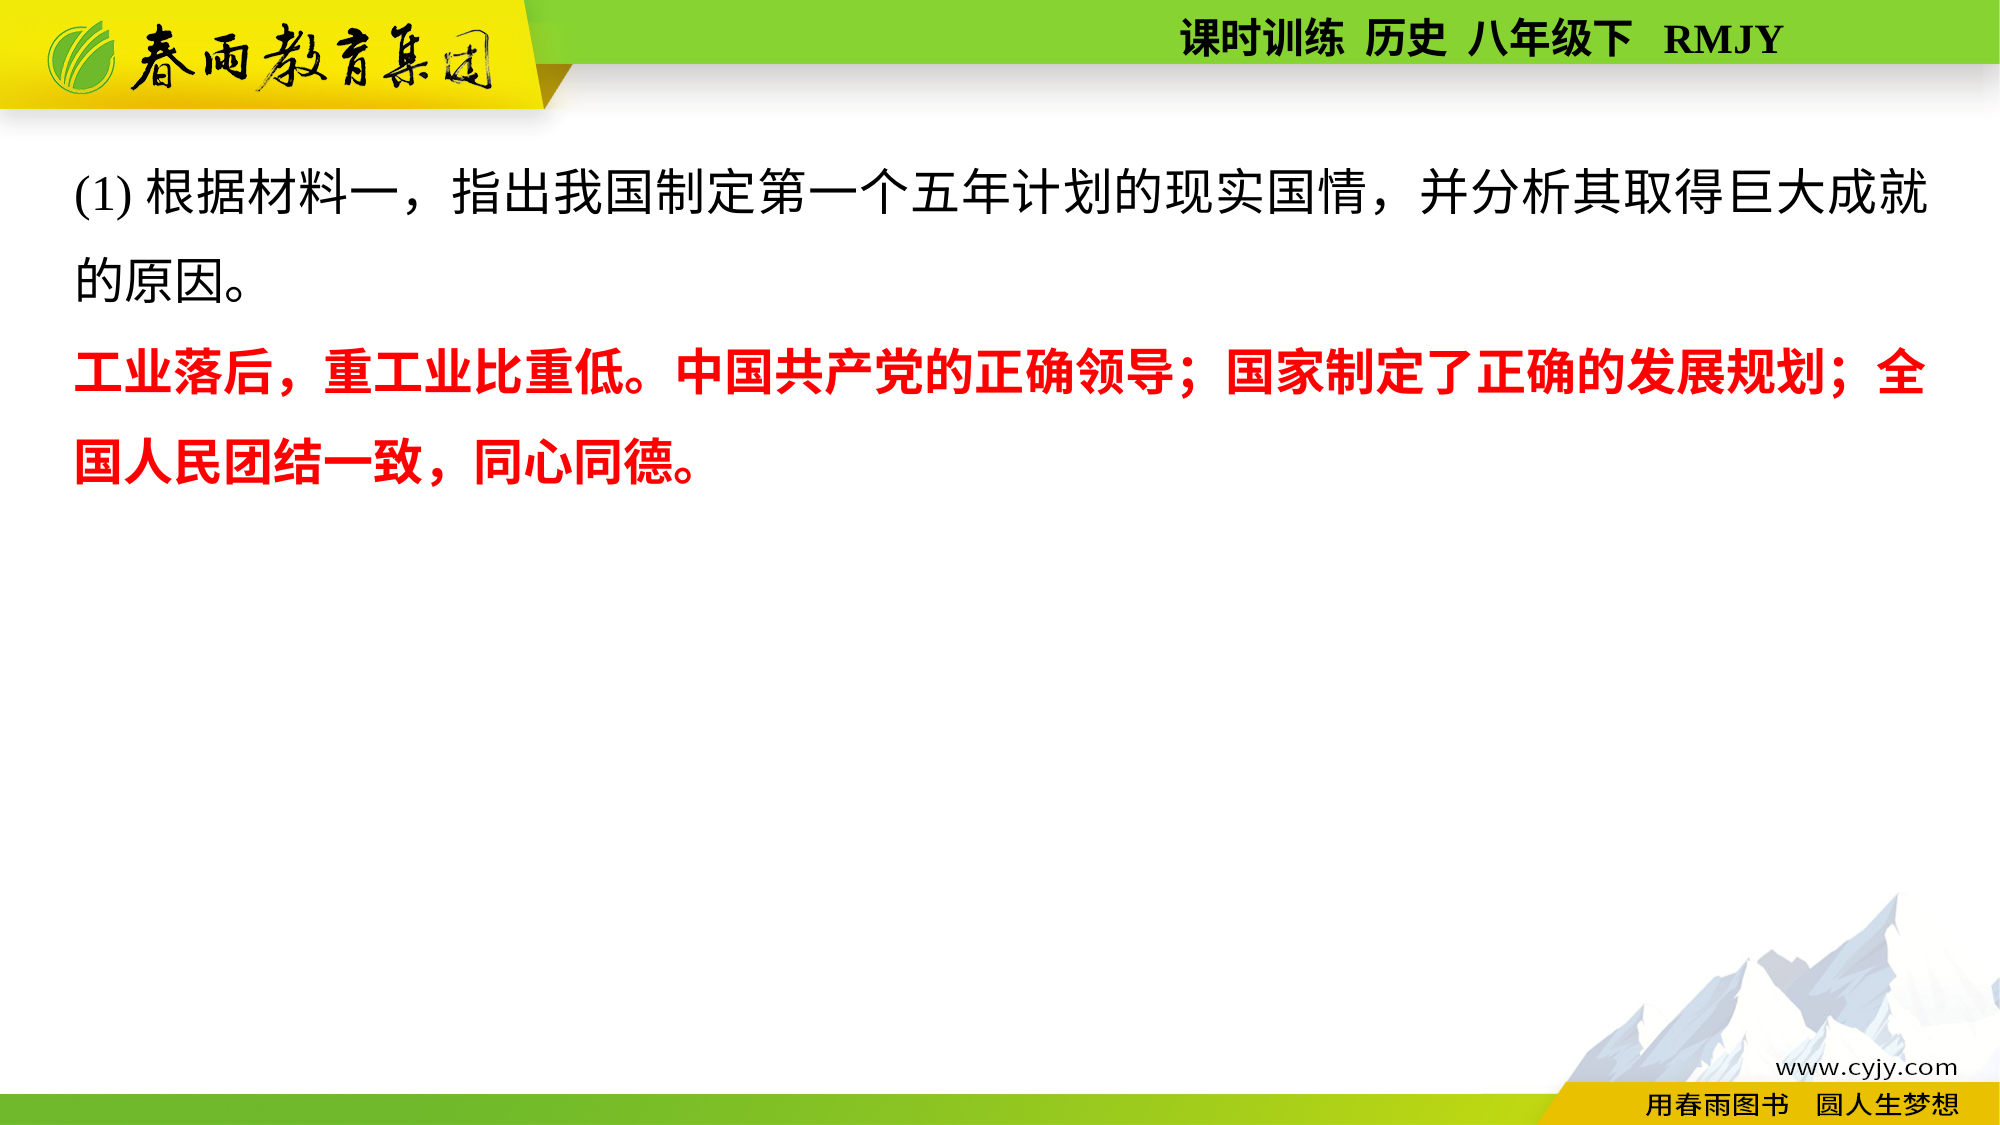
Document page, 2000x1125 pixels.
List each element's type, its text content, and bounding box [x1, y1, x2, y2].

picture [0, 0, 2000, 1125]
list (1)根据材料一，指出我国制定第一个五年计划的现实国情，并分析其取得巨大成就的原因。 [59, 122, 1944, 308]
text_box 工业落后，重工业比重低。中国共产党的正确领导；国家制定了正确的发展规划；全国人民团结一致，同心同德。 [58, 302, 1943, 498]
